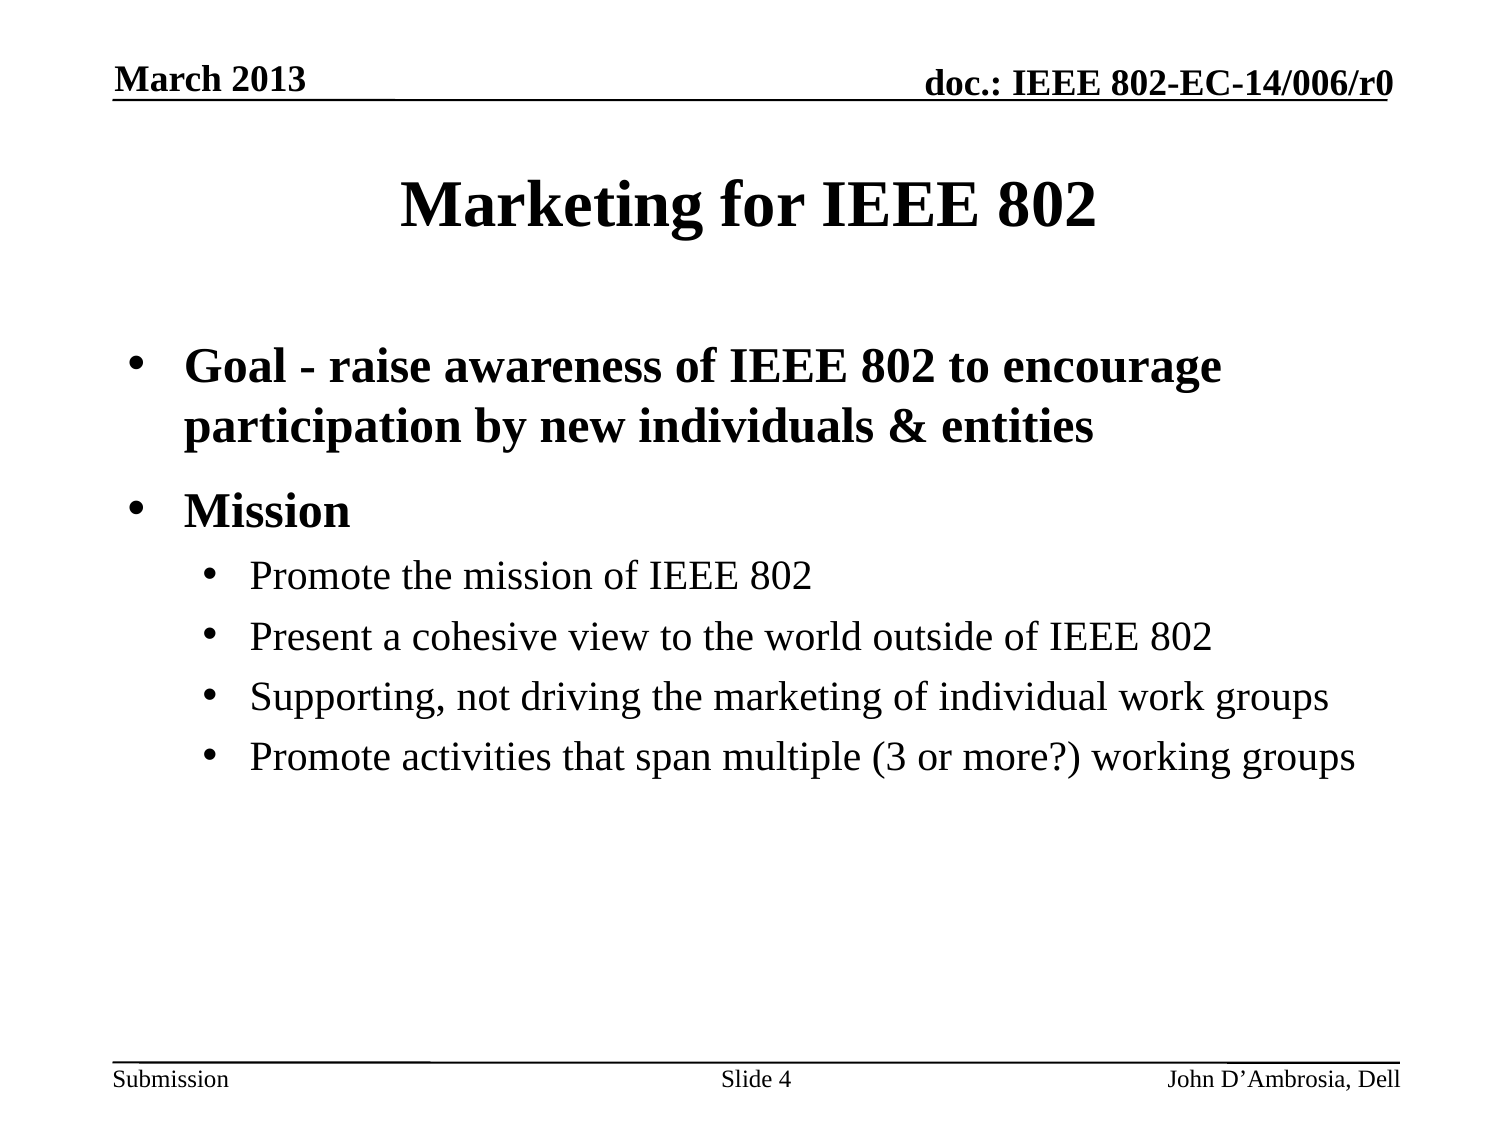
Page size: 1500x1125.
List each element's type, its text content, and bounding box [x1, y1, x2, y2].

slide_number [114, 54, 423, 100]
list Goal - raise awareness of IEEE 802 to encourage participation by new individuals & entities Mission Promote the mission of IEEE 802 Present a cohesive view to the world outside of IEEE 802 Supporting, not driving the marketing of individual work groups Promote activities that span multiple (3 or more?) working groups [112, 324, 1388, 1000]
footer John D’Ambrosia, Dell [878, 1061, 1402, 1093]
title Marketing for IEEE 802 [112, 112, 1388, 288]
slide_number Slide 4 [712, 1061, 800, 1123]
